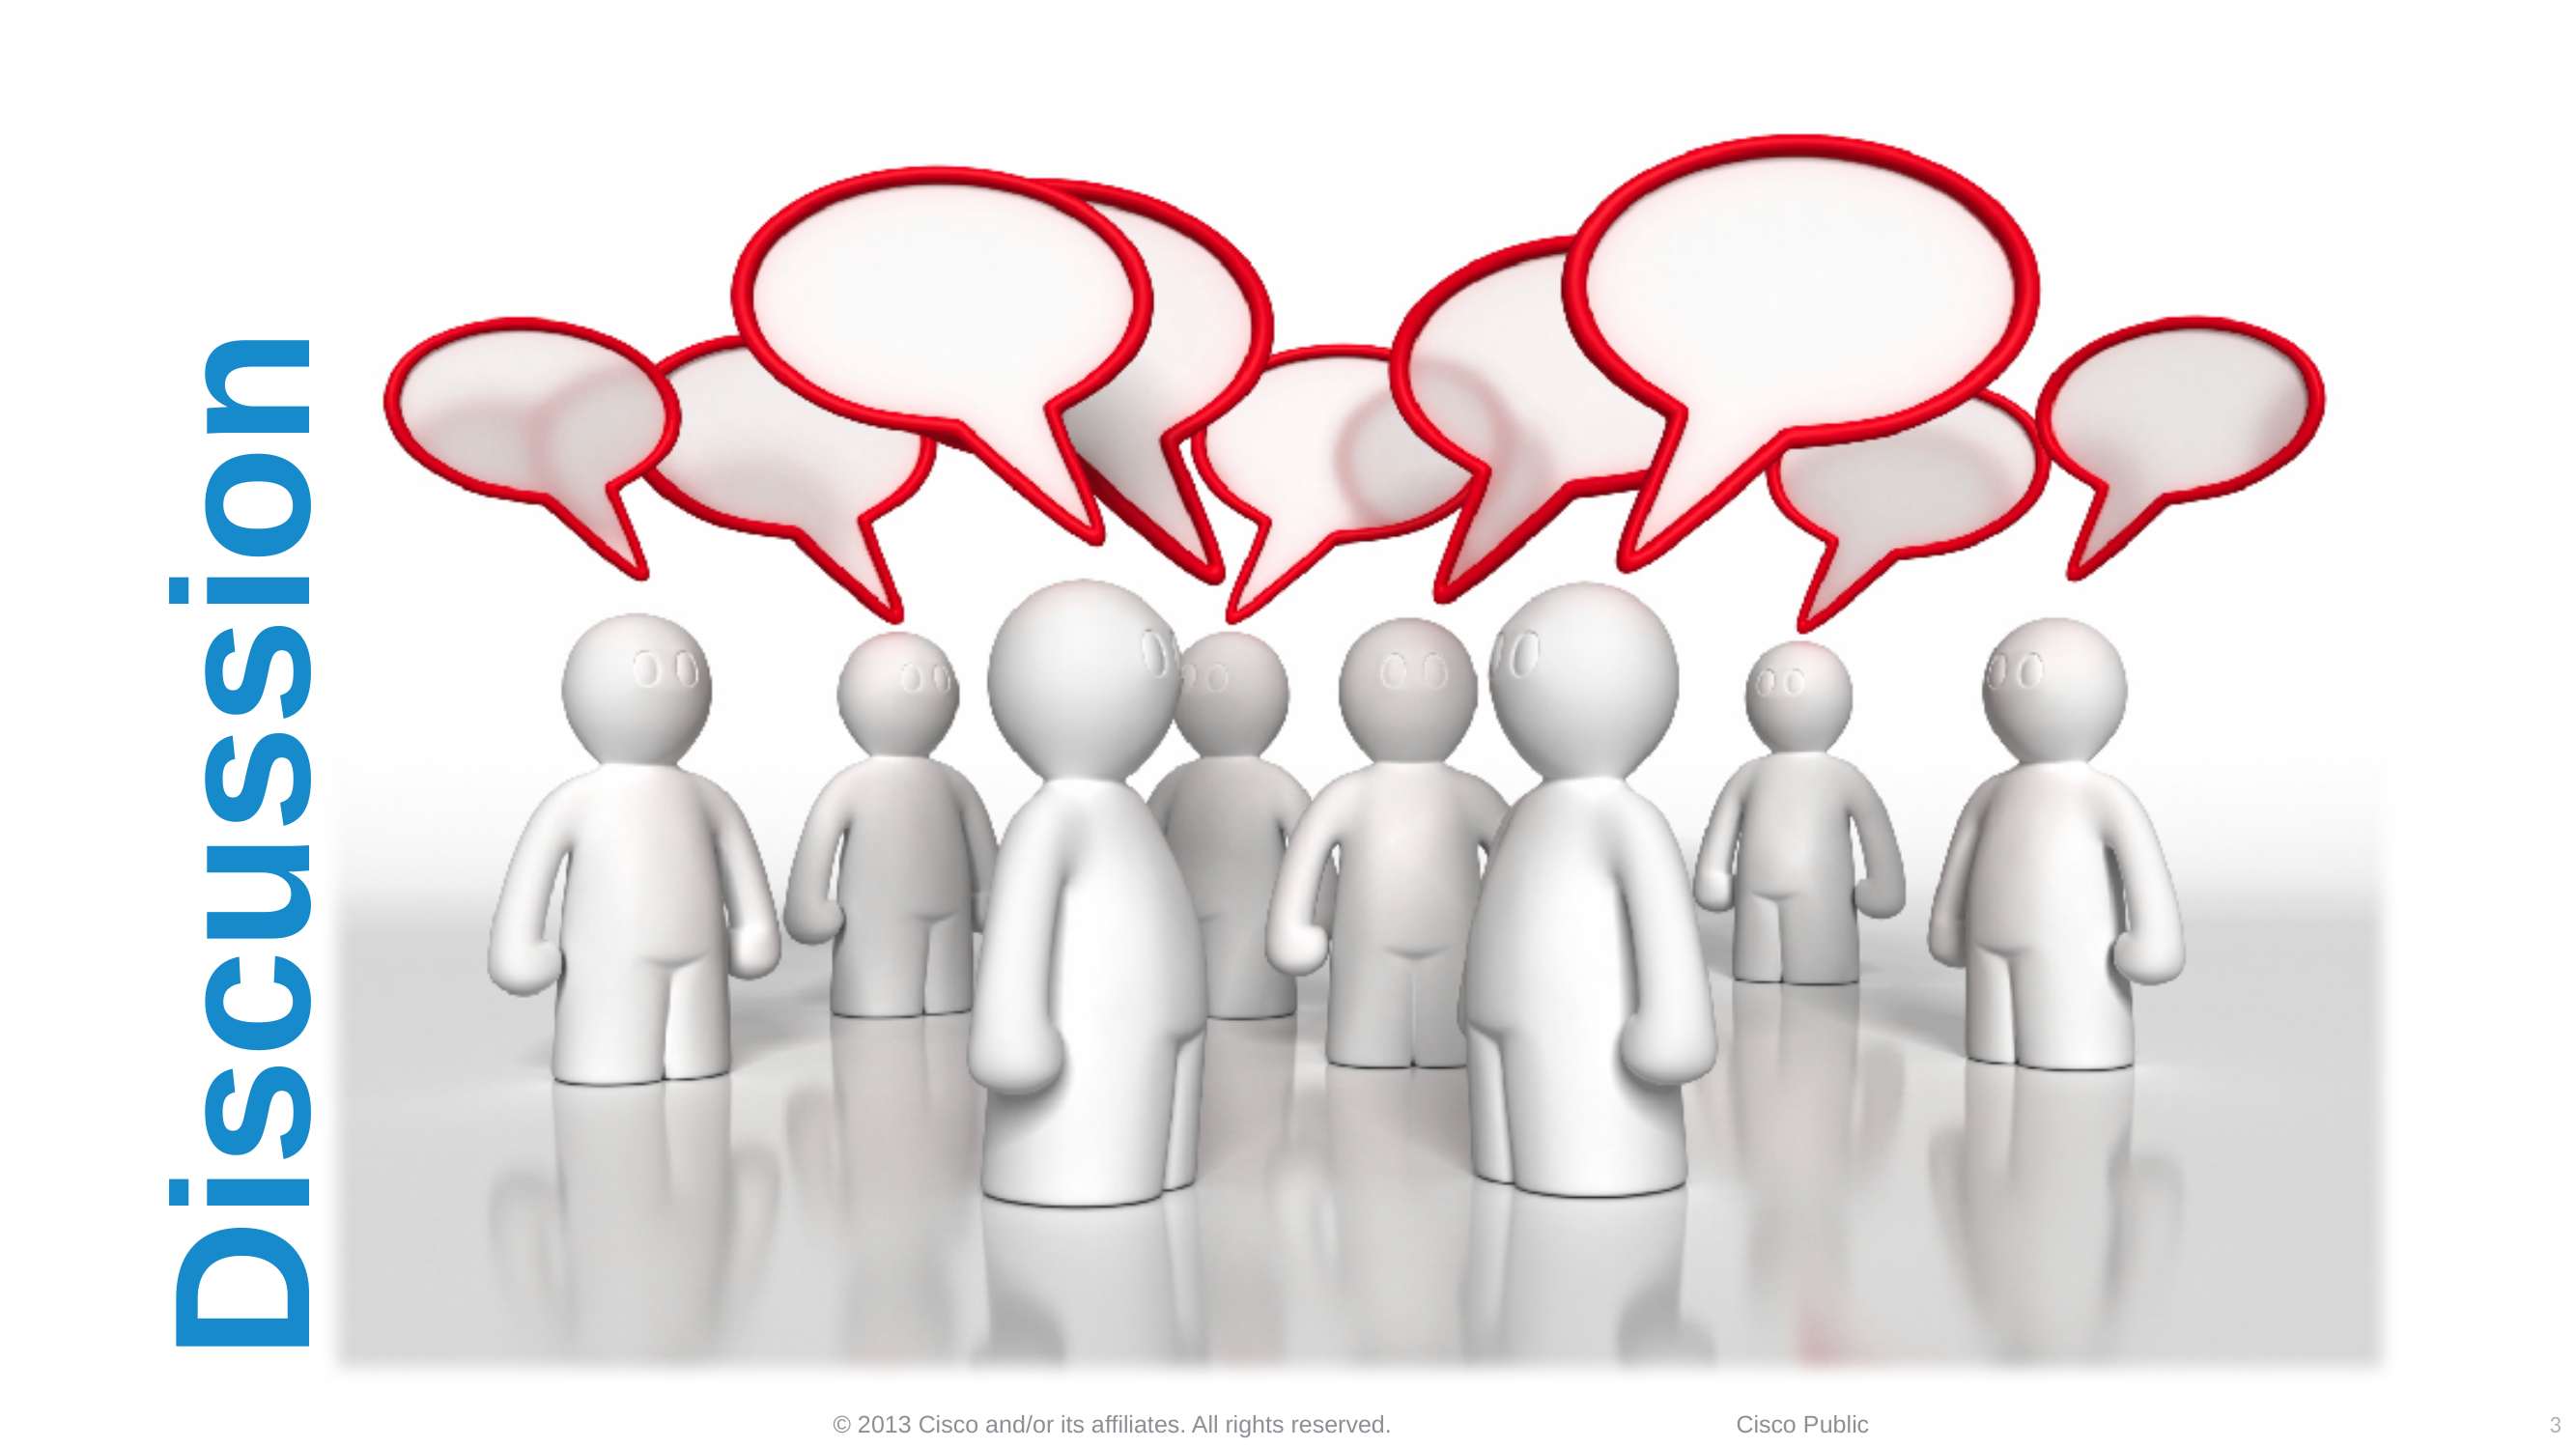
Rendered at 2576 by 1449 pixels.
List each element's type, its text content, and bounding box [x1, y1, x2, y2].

picture [298, 0, 2576, 1449]
title Discussion [104, 60, 262, 1382]
slide_number 3 [2495, 1384, 2576, 1449]
